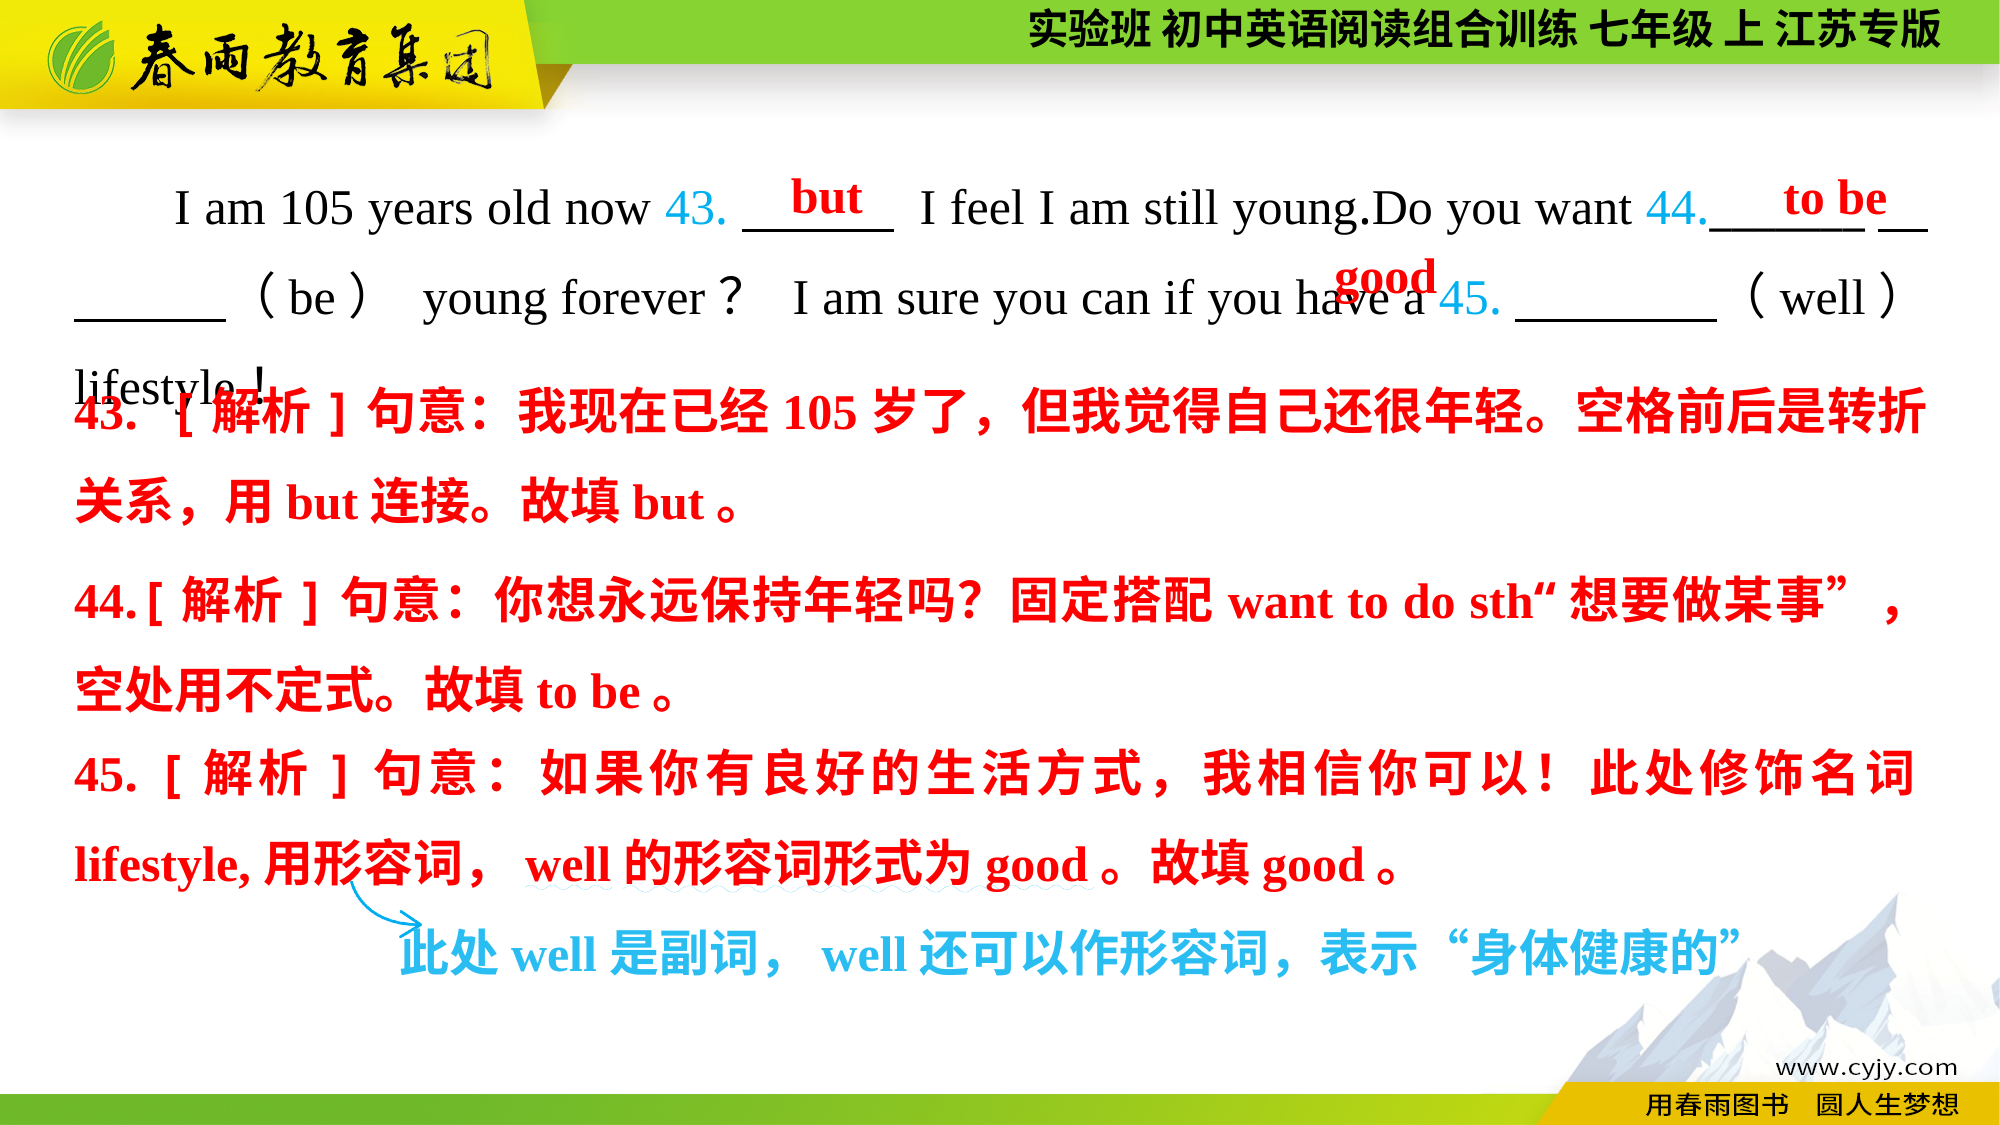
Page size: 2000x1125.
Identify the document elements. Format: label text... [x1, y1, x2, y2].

text_box to be [1768, 157, 1903, 232]
picture [0, 0, 2000, 1125]
text_box but [776, 156, 879, 231]
text_box 43. [解析]句意：我现在已经105岁了，但我觉得自己还很年轻。空格前后是转折关系，用but连接。故填but。 [59, 341, 1944, 530]
text_box good [1319, 235, 1453, 311]
list I am 105 years old now 43. I feel I am still young.Do you want 44._______ （be） young forever？ I am sure you can if you have a 45. （well） lifestyle！ [59, 137, 1944, 335]
text_box 44.[解析]句意：你想永远保持年轻吗？固定搭配want to do sth“想要做某事”，空处用不定式。故填to be。 [59, 530, 1944, 704]
text_box 45. [解析]句意：如果你有良好的生活方式，我相信你可以！此处修饰名词lifestyle,用形容词，well的形容词形式为good。故填good。 此处well是副词，well还可以作形容词，表示“身体健康的” [59, 704, 1944, 990]
